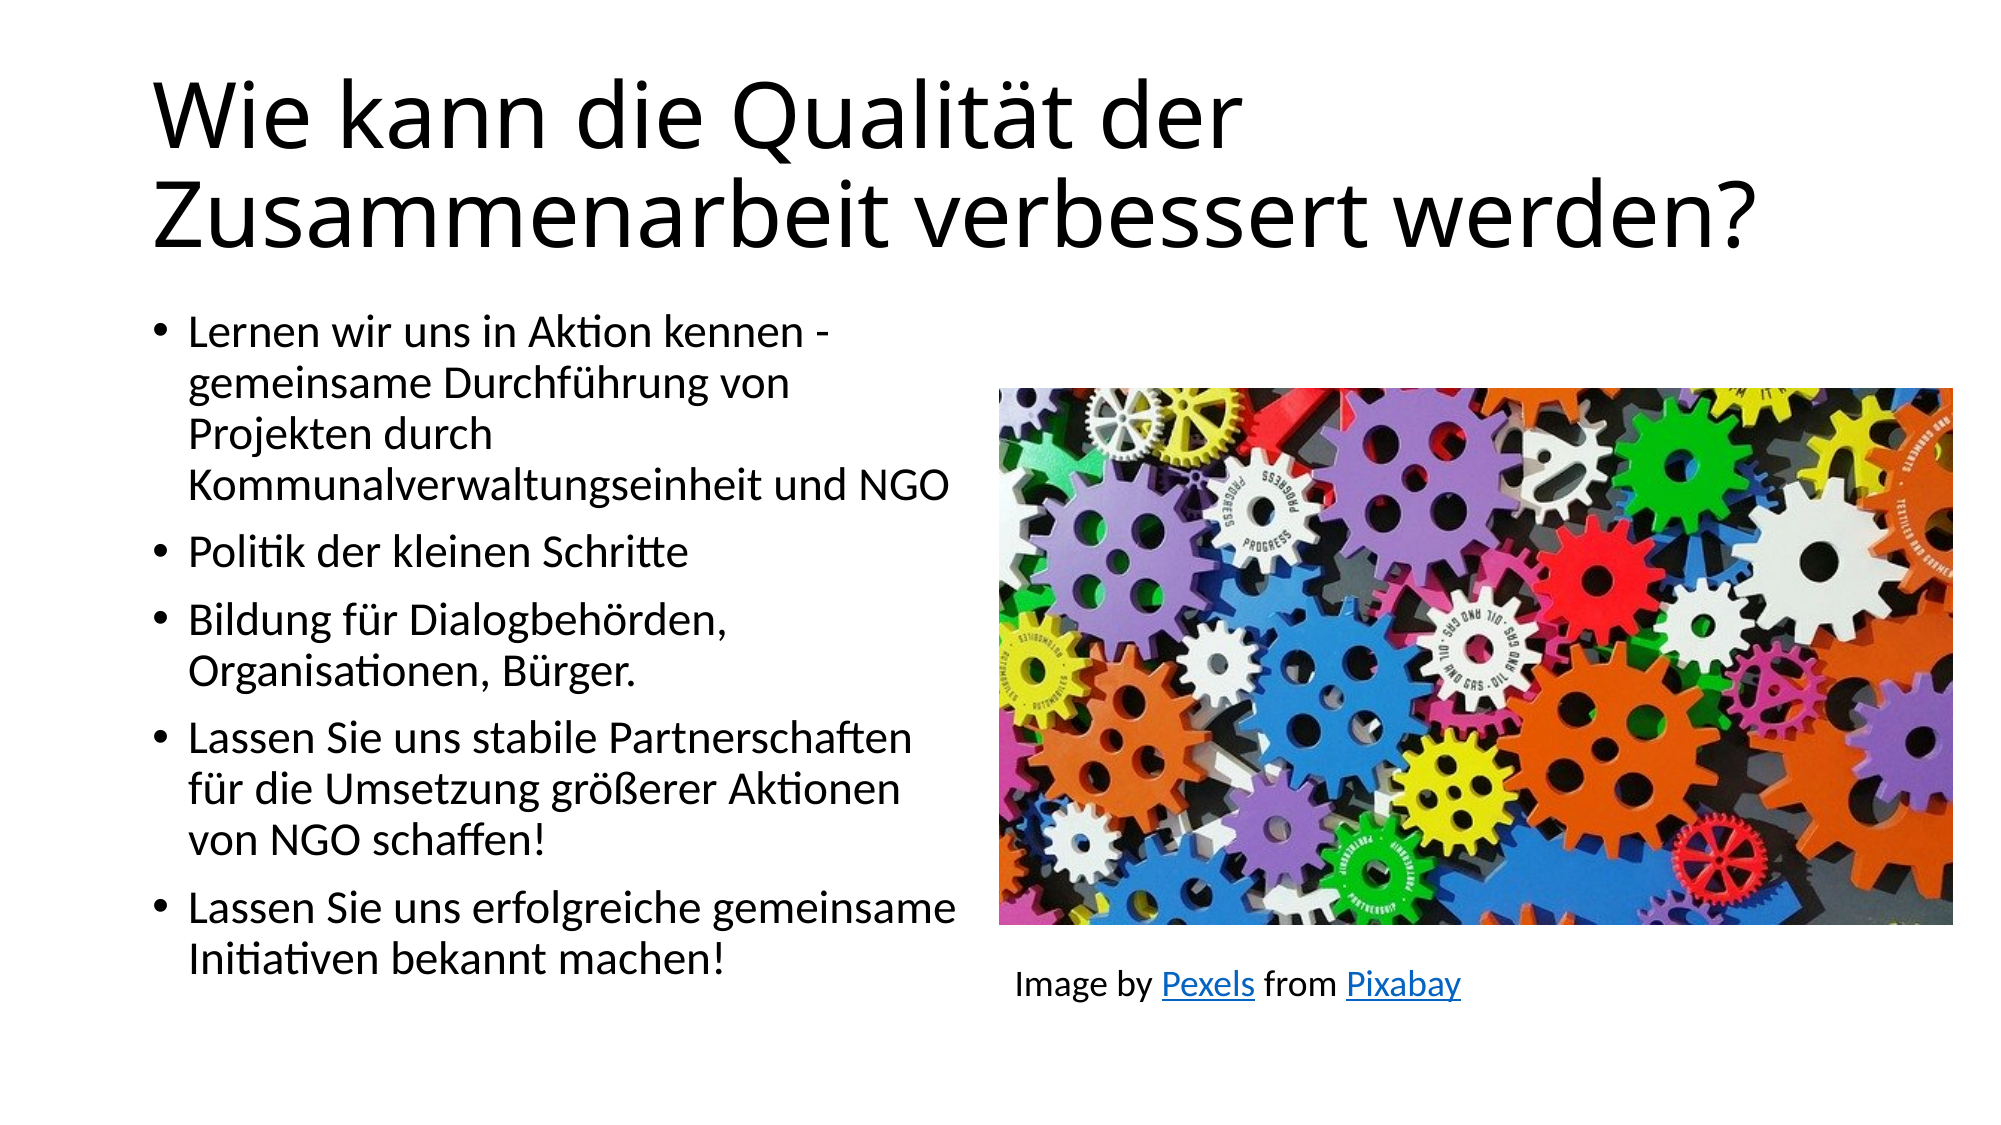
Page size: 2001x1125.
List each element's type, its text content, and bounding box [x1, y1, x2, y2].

picture [999, 388, 1953, 925]
text_box Image by Pexels from Pixabay [999, 951, 1953, 1012]
list Lernen wir uns in Aktion kennen - gemeinsame Durchführung von Projekten durch Kommunalverwaltungseinheit und NGO Politik der kleinen Schritte Bildung für Dialogbehörden, Organisationen, Bürger. Lassen Sie uns stabile Partnerschaften für die Umsetzung größerer Aktionen von NGO schaffen! Lassen Sie uns erfolgreiche gemeinsame Initiativen bekannt machen! [137, 299, 980, 1014]
title Wie kann die Qualität der Zusammenarbeit verbessert werden? [137, 59, 1863, 278]
